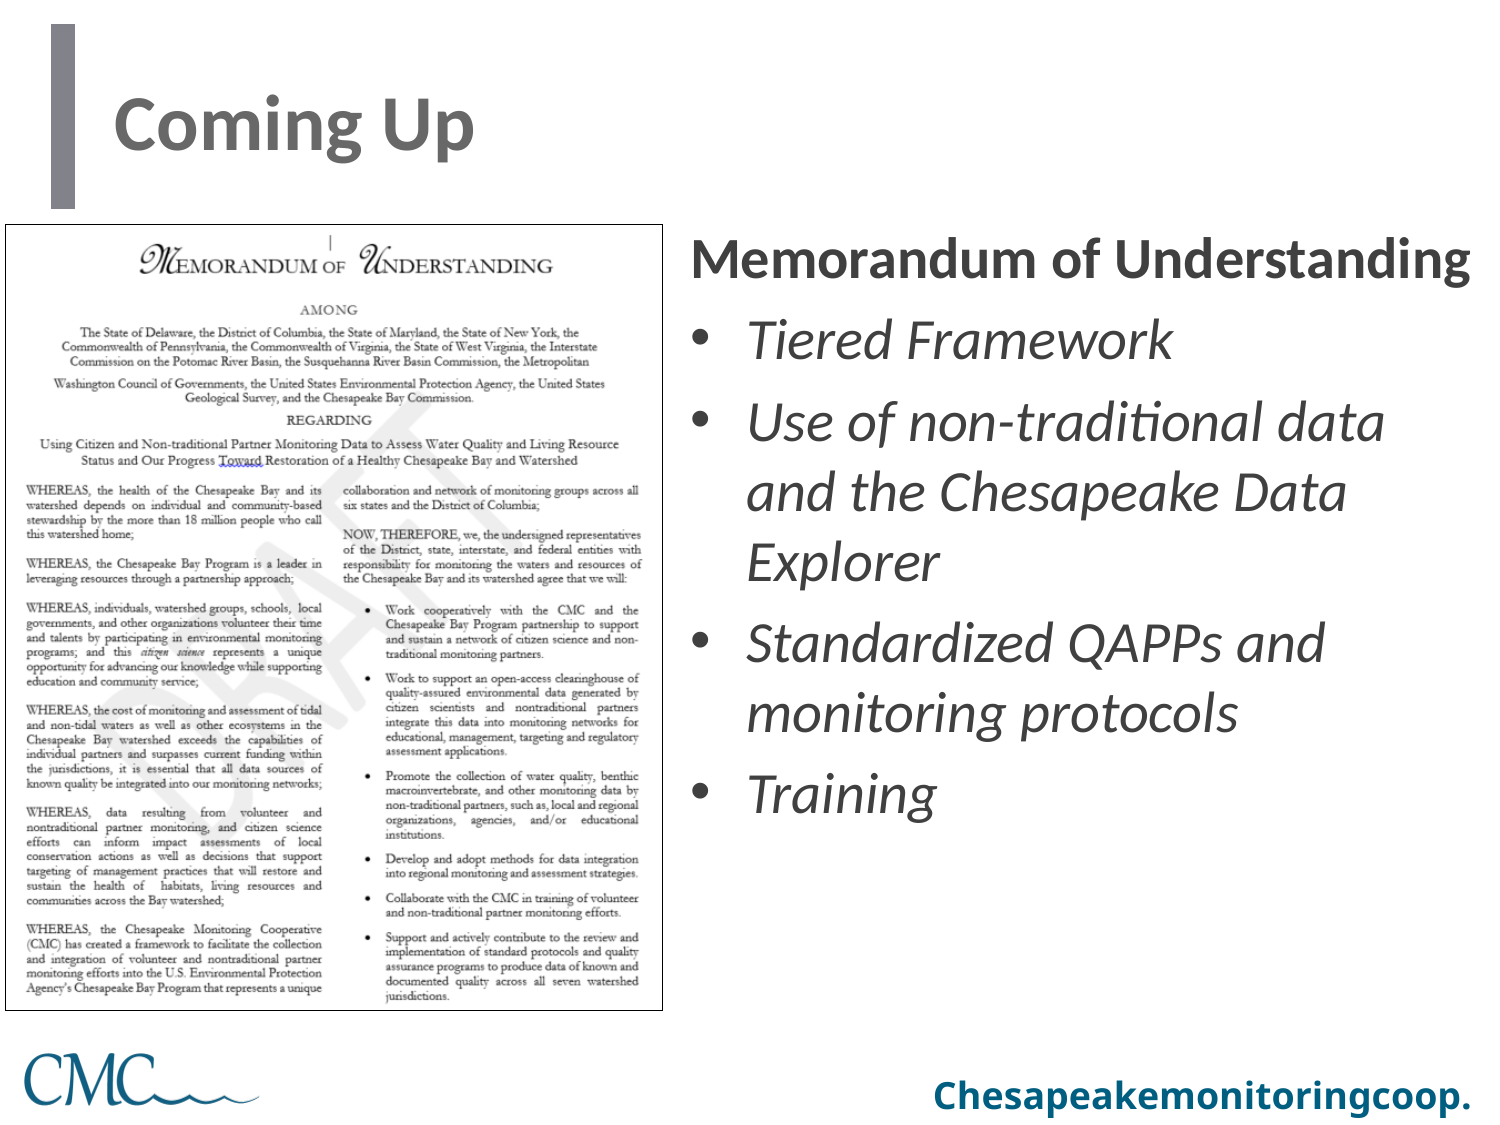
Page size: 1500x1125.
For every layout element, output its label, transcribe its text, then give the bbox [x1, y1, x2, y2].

picture [5, 224, 663, 1011]
title Coming Up [99, 0, 1500, 250]
picture [51, 24, 75, 209]
picture [21, 1049, 263, 1112]
list Memorandum of Understanding Tiered Framework Use of non-traditional data and the Chesapeake Data Explorer Standardized QAPPs and monitoring protocols Training [675, 212, 1488, 1125]
